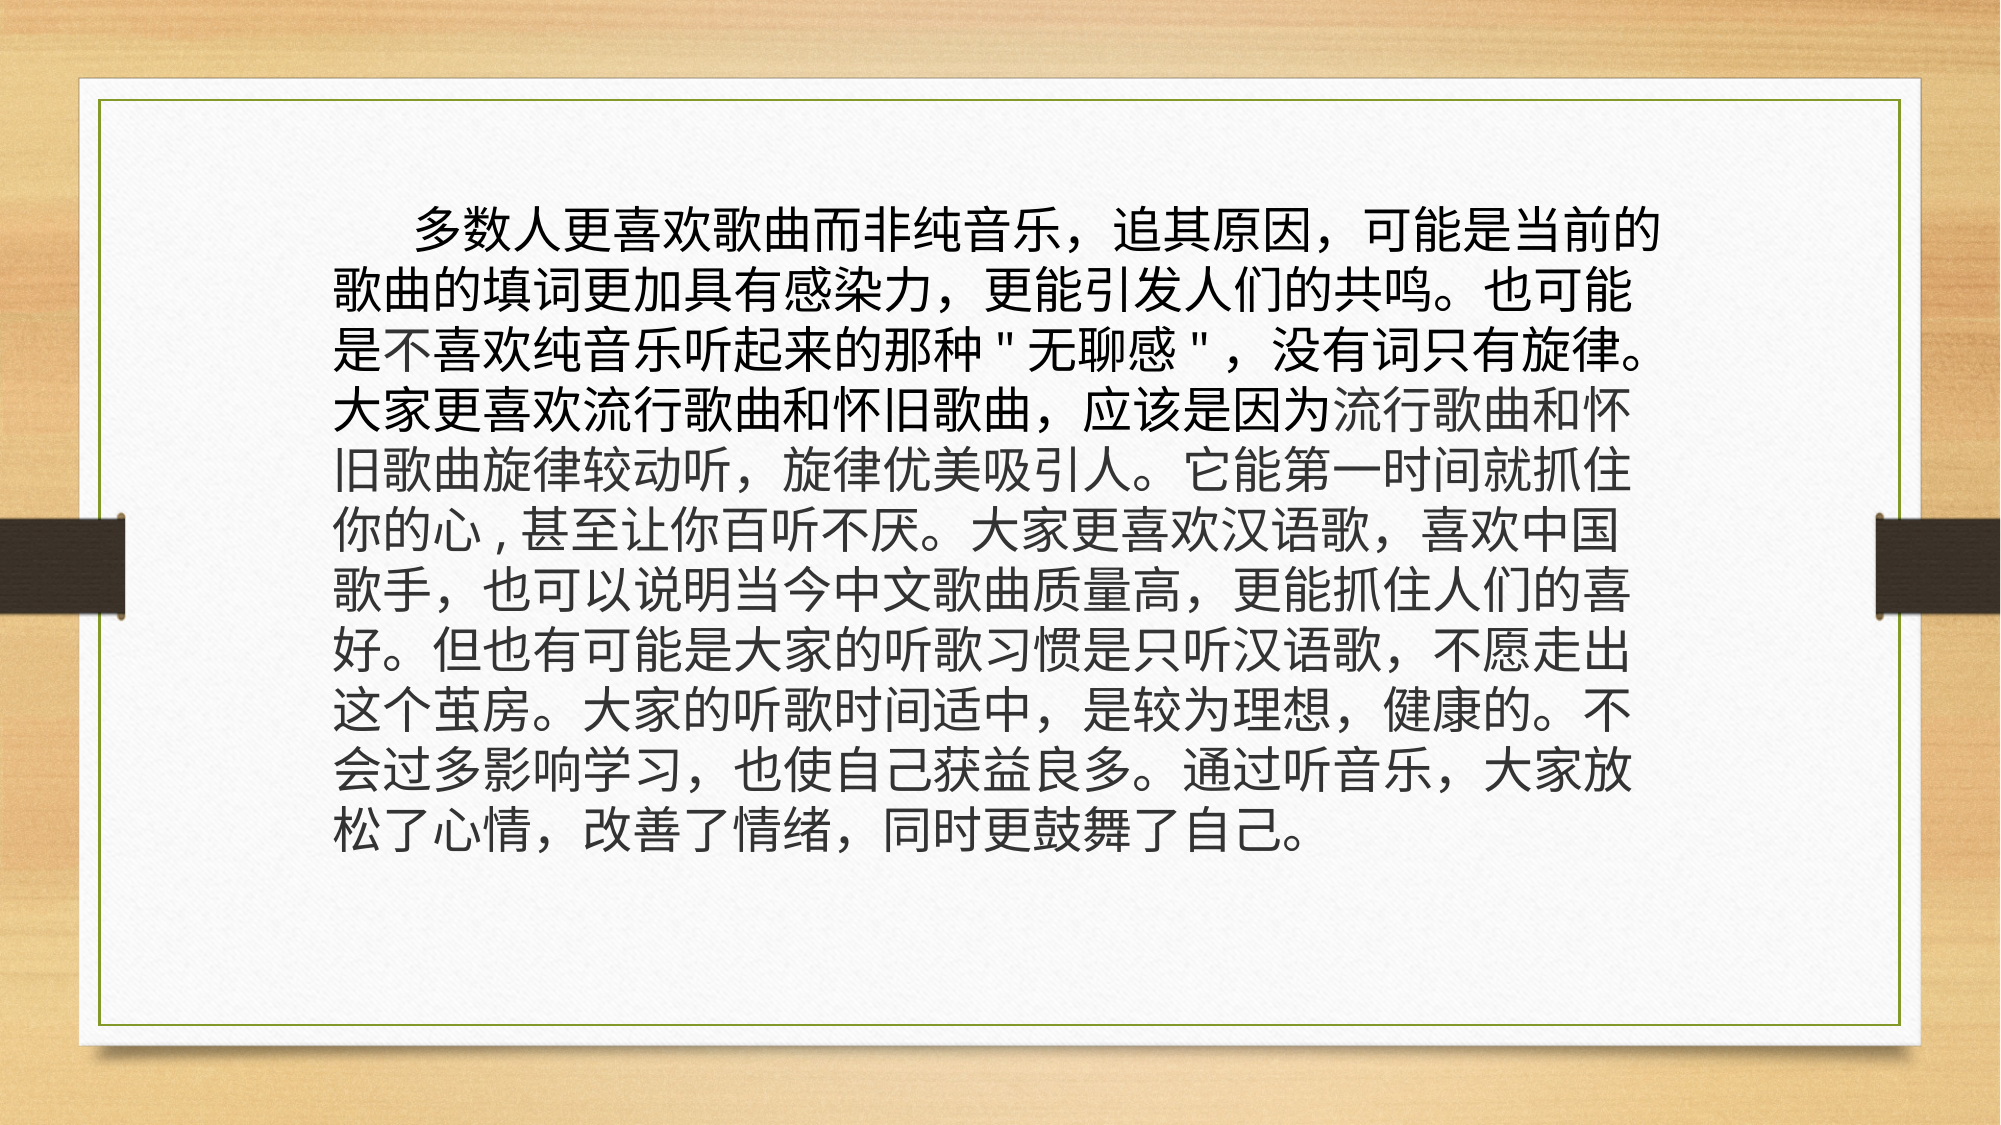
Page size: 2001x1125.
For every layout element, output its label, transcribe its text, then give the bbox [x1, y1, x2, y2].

text_box 多数人更喜欢歌曲而非纯音乐，追其原因，可能是当前的歌曲的填词更加具有感染力，更能引发人们的共鸣。也可能是不喜欢纯音乐听起来的那种"无聊感"，没有词只有旋律。大家更喜欢流行歌曲和怀旧歌曲，应该是因为流行歌曲和怀旧歌曲旋律较动听，旋律优美吸引人。它能第一时间就抓住你的心,甚至让你百听不厌。大家更喜欢汉语歌，喜欢中国歌手，也可以说明当今中文歌曲质量高，更能抓住人们的喜好。但也有可能是大家的听歌习惯是只听汉语歌，不愿走出这个茧房。大家的听歌时间适中，是较为理想，健康的。不会过多影响学习，也使自己获益良多。通过听音乐，大家放松了心情，改善了情绪，同时更鼓舞了自己。 [318, 191, 1682, 927]
picture [0, 0, 2001, 1125]
